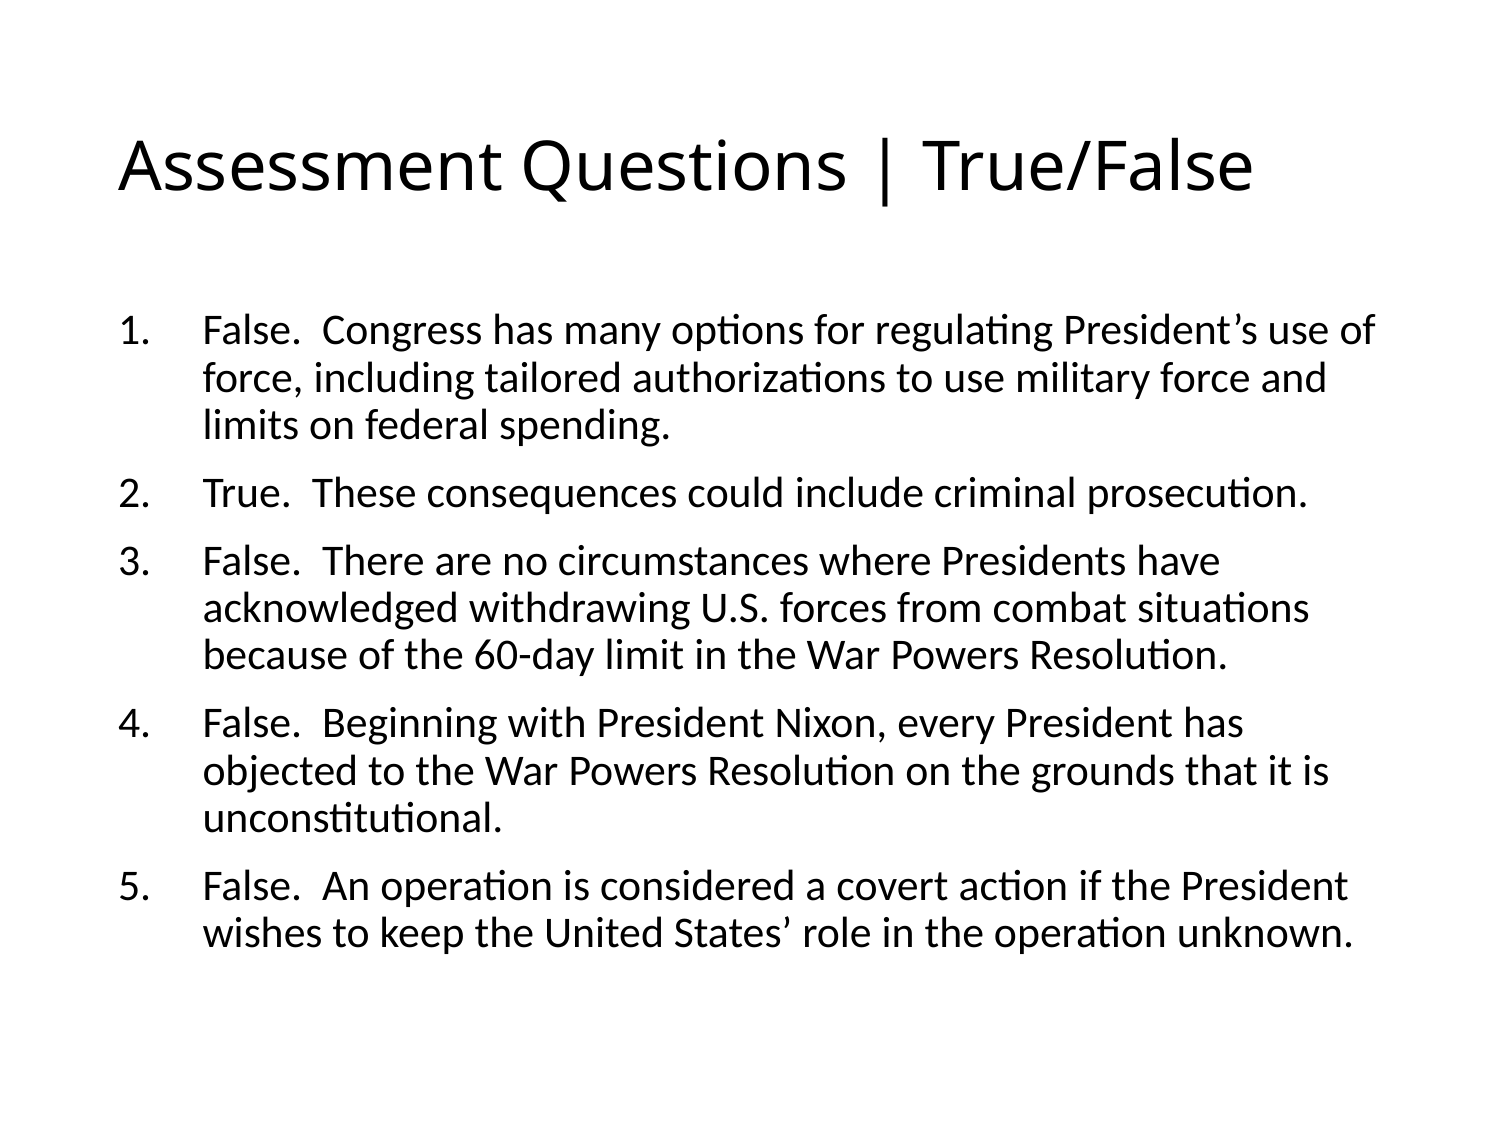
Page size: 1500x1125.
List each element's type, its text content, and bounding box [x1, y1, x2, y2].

list False. Congress has many options for regulating President’s use of force, including tailored authorizations to use military force and limits on federal spending. True. These consequences could include criminal prosecution. False. There are no circumstances where Presidents have acknowledged withdrawing U.S. forces from combat situations because of the 60-day limit in the War Powers Resolution. False. Beginning with President Nixon, every President has objected to the War Powers Resolution on the grounds that it is unconstitutional. False. An operation is considered a covert action if the President wishes to keep the United States’ role in the operation unknown. [103, 299, 1397, 1014]
title Assessment Questions | True/False [103, 59, 1397, 278]
